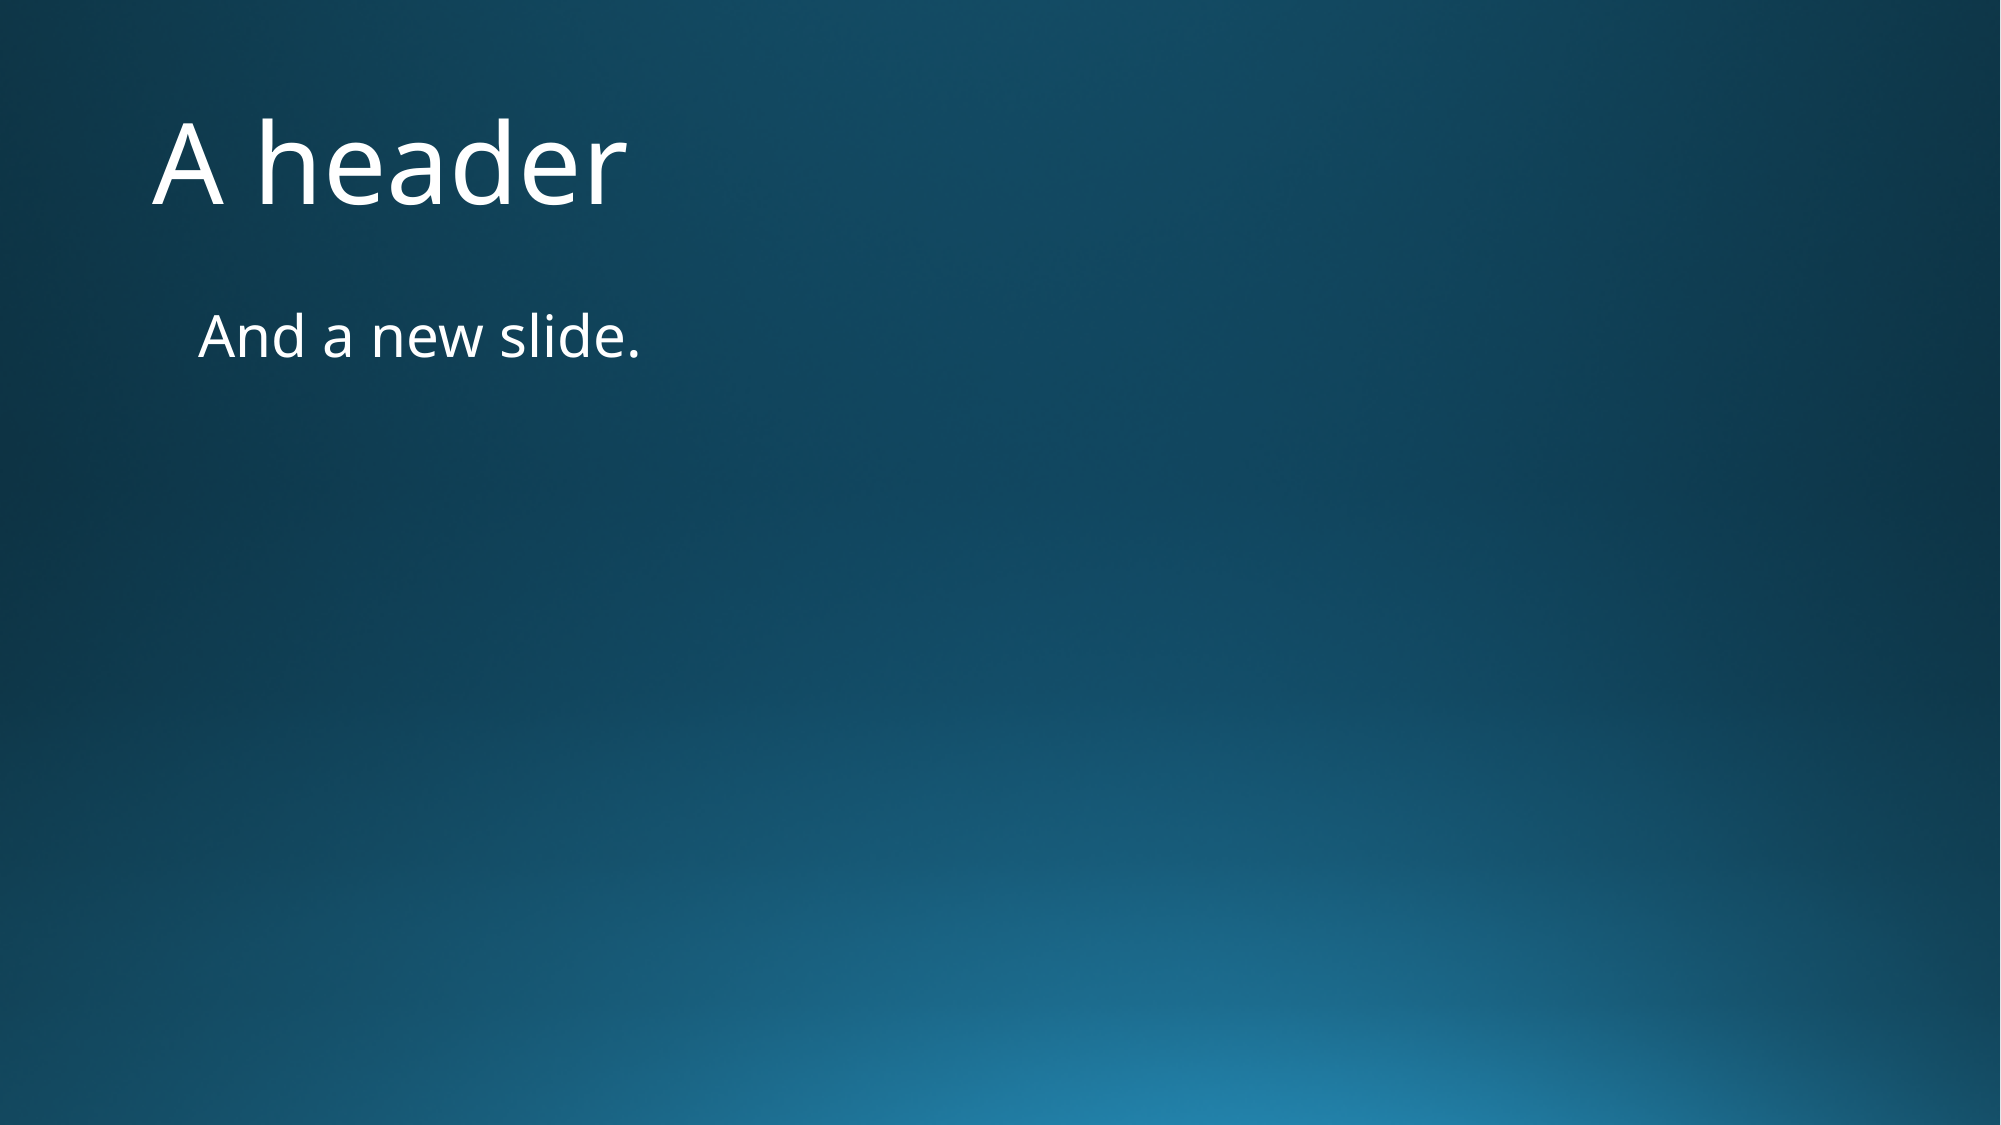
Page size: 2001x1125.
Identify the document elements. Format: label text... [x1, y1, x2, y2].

picture [0, 0, 2001, 1125]
list And a new slide. [183, 299, 1863, 1014]
title A header [137, 59, 1863, 278]
